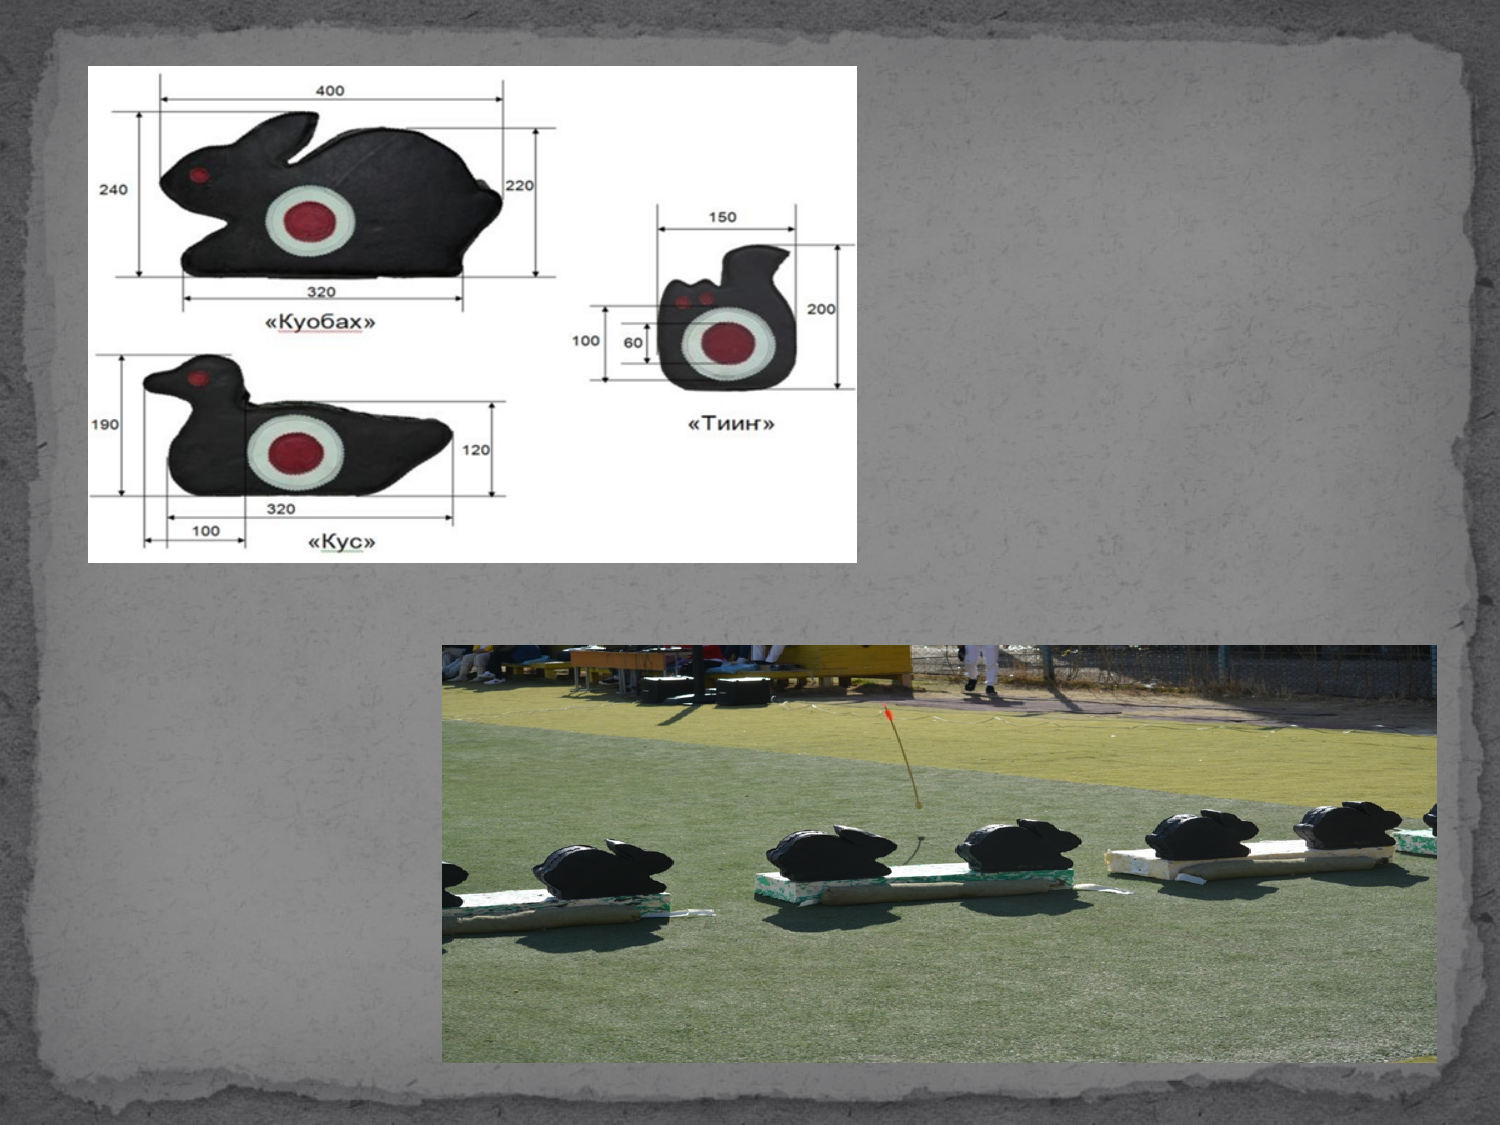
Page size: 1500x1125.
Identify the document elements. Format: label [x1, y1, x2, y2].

picture [88, 66, 857, 563]
picture [442, 645, 1437, 1063]
